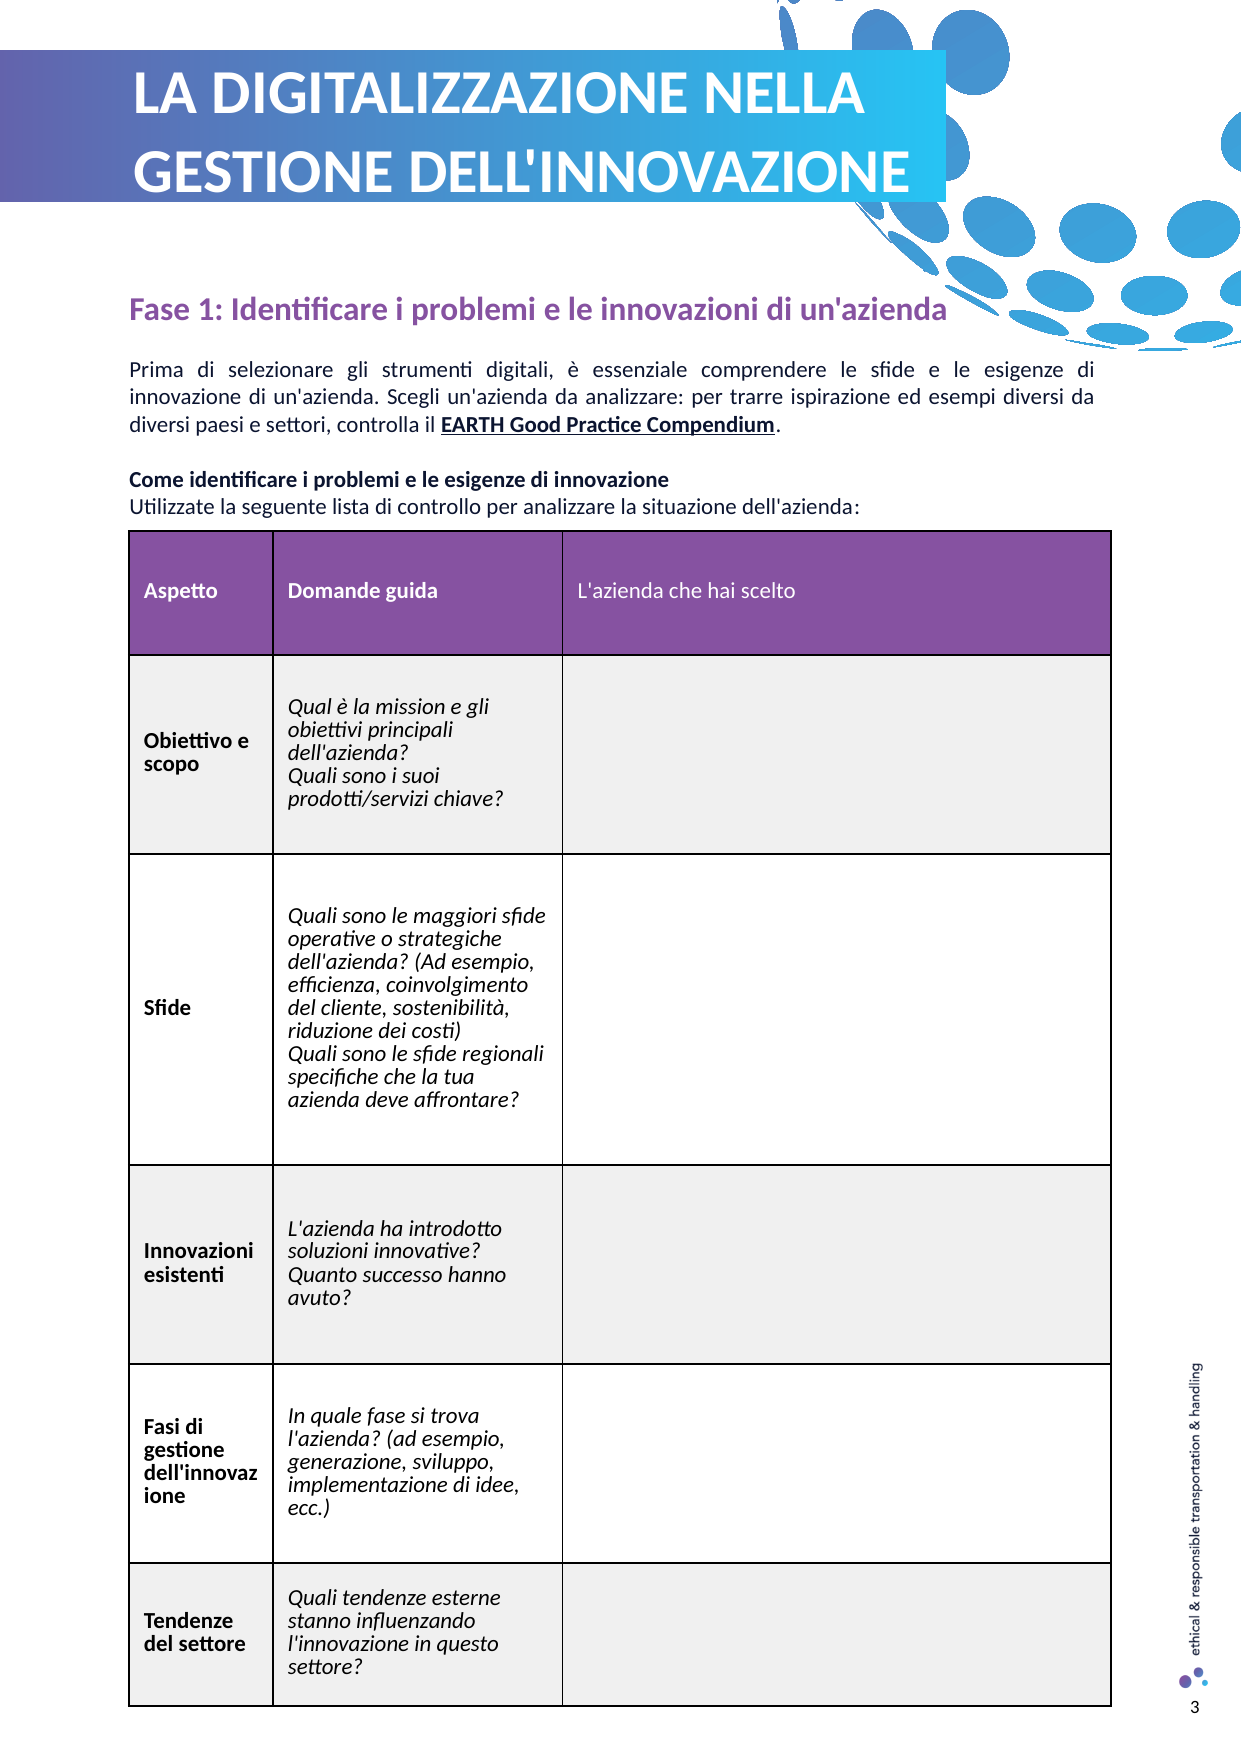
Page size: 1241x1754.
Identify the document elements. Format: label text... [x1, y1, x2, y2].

table_cell [563, 855, 1110, 1164]
text_box [1086, 323, 1149, 345]
table_cell [563, 1166, 1110, 1363]
table_cell Quali tendenze esterne stanno influenzando l'innovazione in questo settore? [274, 1564, 562, 1705]
text_box [1213, 340, 1241, 348]
text_box [779, 6, 799, 50]
table_cell Obiettivo e scopo [130, 656, 272, 853]
table_cell Qual è la mission e gli obiettivi principali dell'azienda? Quali sono i suoi prodotti/servizi chiave? [274, 656, 562, 853]
table_cell Quali sono le maggiori sfide operative o strategiche dell'azienda? (Ad esempio, efficienza, coinvolgimento del cliente, sostenibilità, riduzione dei costi) Quali sono le sfide regionali specifiche che la tua azienda deve affrontare? [274, 855, 562, 1164]
table_cell Innovazioni esistenti [130, 1166, 272, 1363]
table_cell L'azienda ha introdotto soluzioni innovative? Quanto successo hanno avuto? [274, 1166, 562, 1363]
table_cell Fasi di gestione dell'innovazione [130, 1365, 272, 1562]
text_box [1026, 270, 1094, 312]
text_box [852, 9, 913, 50]
text_box [1065, 339, 1117, 349]
text_box [1167, 200, 1240, 258]
text_box [1220, 270, 1241, 306]
table_cell In quale fase si trova l'azienda? (ad esempio, generazione, sviluppo, implementazione di idee, ecc.) [274, 1365, 562, 1562]
table_header Domande guida [274, 532, 562, 654]
text_box [855, 202, 939, 276]
table_header Aspetto [130, 532, 272, 654]
text_box [1121, 276, 1188, 316]
table_cell Sfide [130, 855, 272, 1164]
table_cell Tendenze del settore [130, 1564, 272, 1705]
text_box [946, 114, 970, 181]
text_box [945, 285, 999, 316]
text_box [946, 256, 1008, 299]
table_cell [563, 656, 1110, 853]
slide_number 3 [1153, 1676, 1215, 1736]
list LA DIGITALIZZAZIONE NELLA GESTIONE DELL'INNOVAZIONE [0, 50, 946, 202]
text_box [1059, 203, 1137, 263]
text_box [1221, 112, 1241, 172]
picture [1179, 1357, 1217, 1680]
text_box [932, 10, 1010, 95]
text_box [1174, 321, 1233, 343]
list Fase 1: Identificare i problemi e le innovazioni di un'azienda Prima di selezionare gli strumenti digitali, è essenziale comprendere le sfide e le esigenze di innovazione di un'azienda. Scegli un'azienda da analizzare: per trarre ispirazione ed esempi diversi da diversi paesi e settori, controlla il EARTH Good Practice Compendium. Come identificare i problemi e le esigenze di innovazione Utilizzate la seguente lista di controllo per analizzare la situazione dell'azienda: Example: One logistics company struggles with delivery delays and is exploring AI-driven route optimisation. Meanwhile, another logistics provider is dealing with warehouse congestion and is considering an automated inventory management system to improve storage efficiency and order fulfilment. [114, 279, 1112, 1704]
text_box [788, 0, 800, 4]
table_cell [563, 1564, 1110, 1705]
text_box [888, 202, 949, 243]
text_box [1009, 310, 1069, 336]
text_box [963, 196, 1036, 257]
table_header L'azienda che hai scelto [563, 532, 1110, 654]
table_cell [563, 1365, 1110, 1562]
